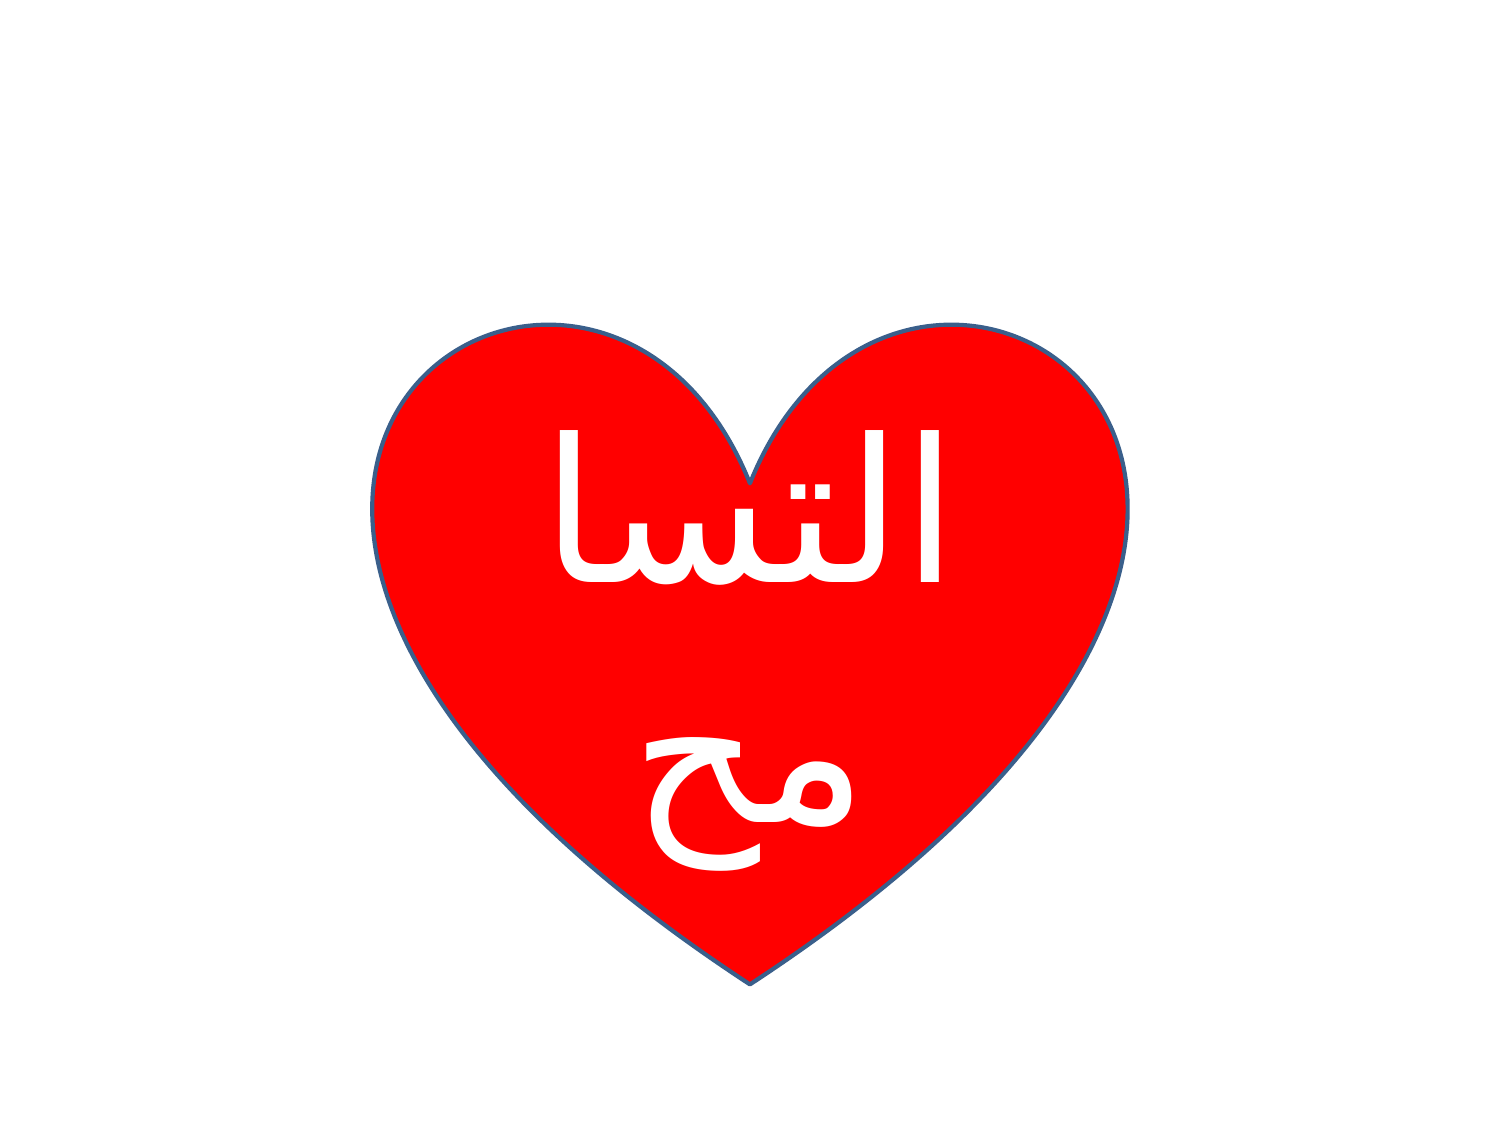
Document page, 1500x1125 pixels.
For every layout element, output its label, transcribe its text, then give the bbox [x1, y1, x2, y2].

text_box التسامح [370, 322, 1130, 987]
